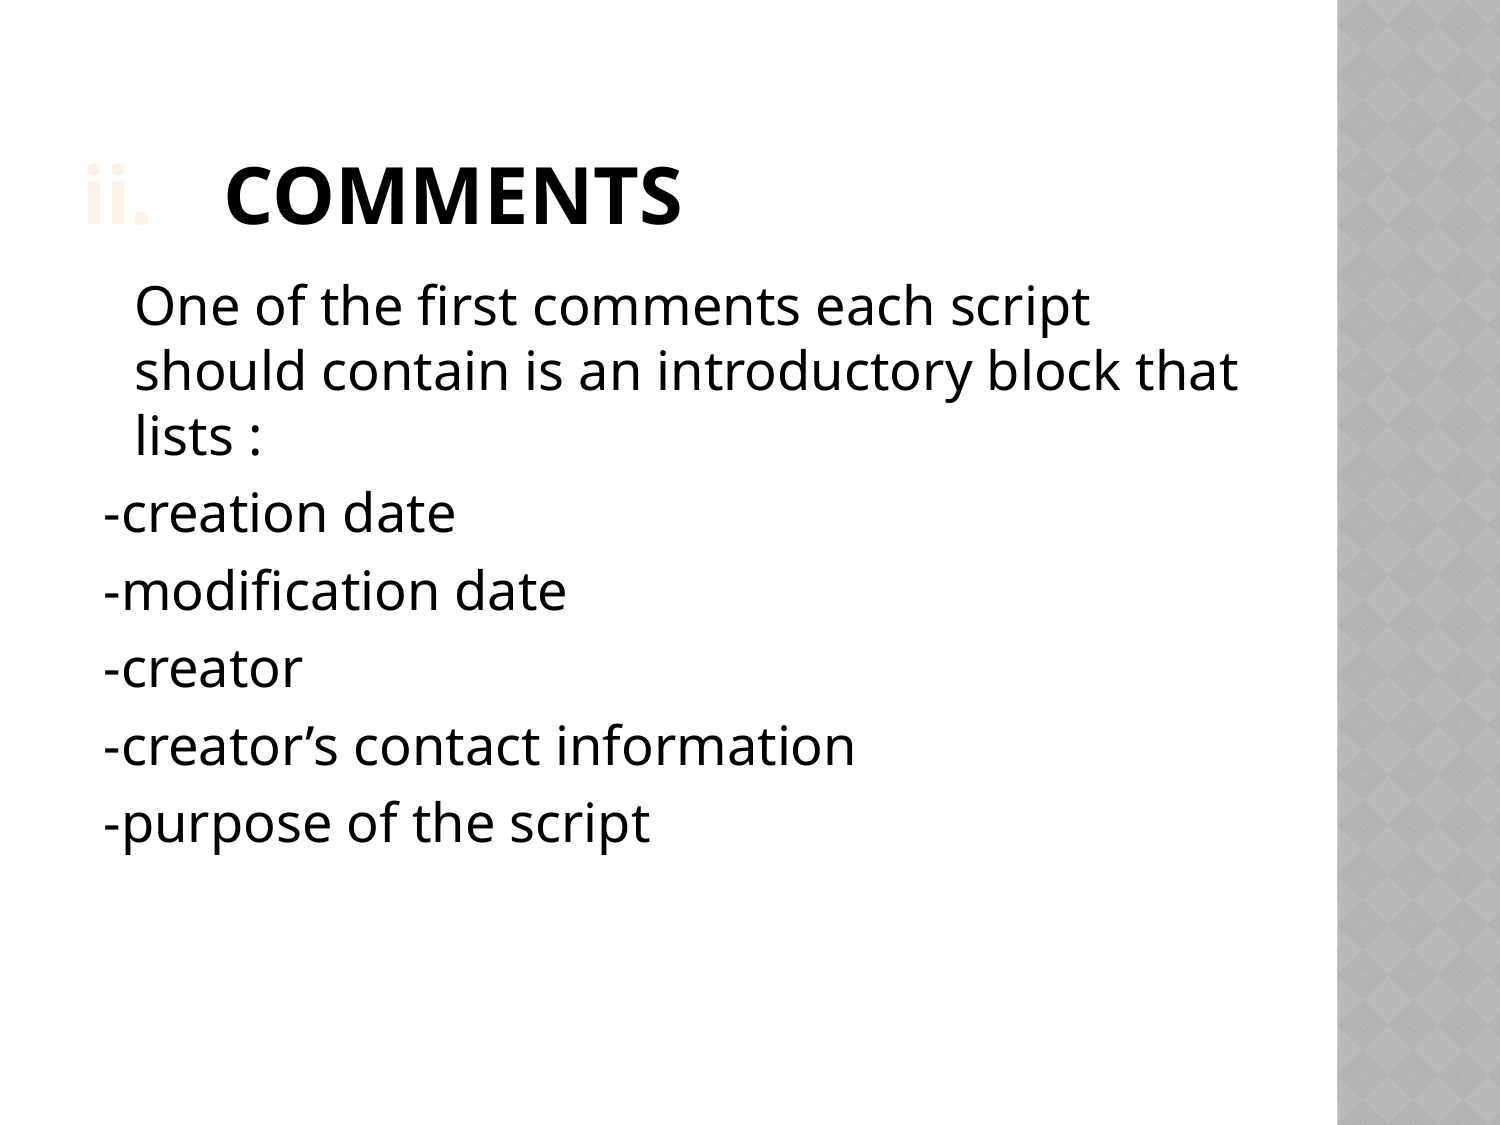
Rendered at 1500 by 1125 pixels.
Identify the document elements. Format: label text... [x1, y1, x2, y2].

list One of the first comments each script should contain is an introductory block that lists : -creation date -modification date -creator -creator’s contact information -purpose of the script [75, 264, 1263, 1059]
title Comments [75, 52, 1263, 240]
